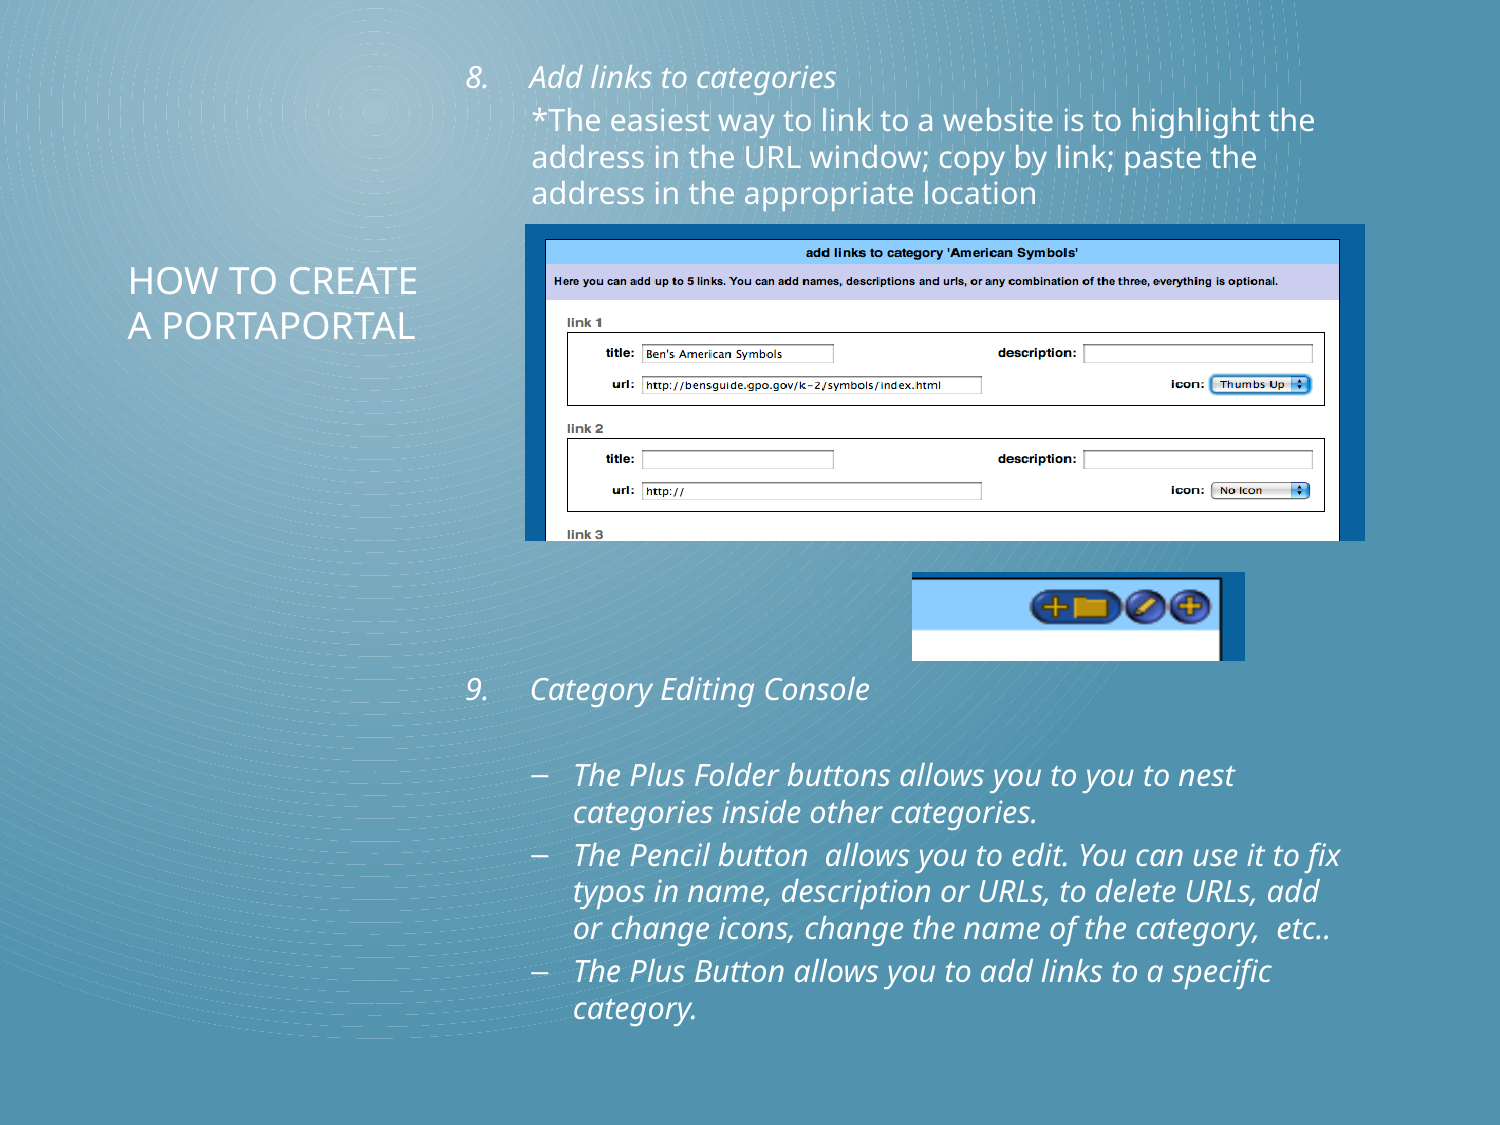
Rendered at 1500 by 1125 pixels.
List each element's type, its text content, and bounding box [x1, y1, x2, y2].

picture [912, 572, 1245, 661]
picture [524, 224, 1365, 541]
title How to create a portaportal [112, 249, 453, 575]
list 8. Add links to categories *The easiest way to link to a website is to highlight the address in the URL window; copy by link; paste the address in the appropriate location 9. Category Editing Console The Plus Folder buttons allows you to you to nest categories inside other categories. The Pencil button allows you to edit. You can use it to fix typos in name, description or URLs, to delete URLs, add or change icons, change the name of the category, etc.. The Plus Button allows you to add links to a specific category. [450, 50, 1363, 1050]
